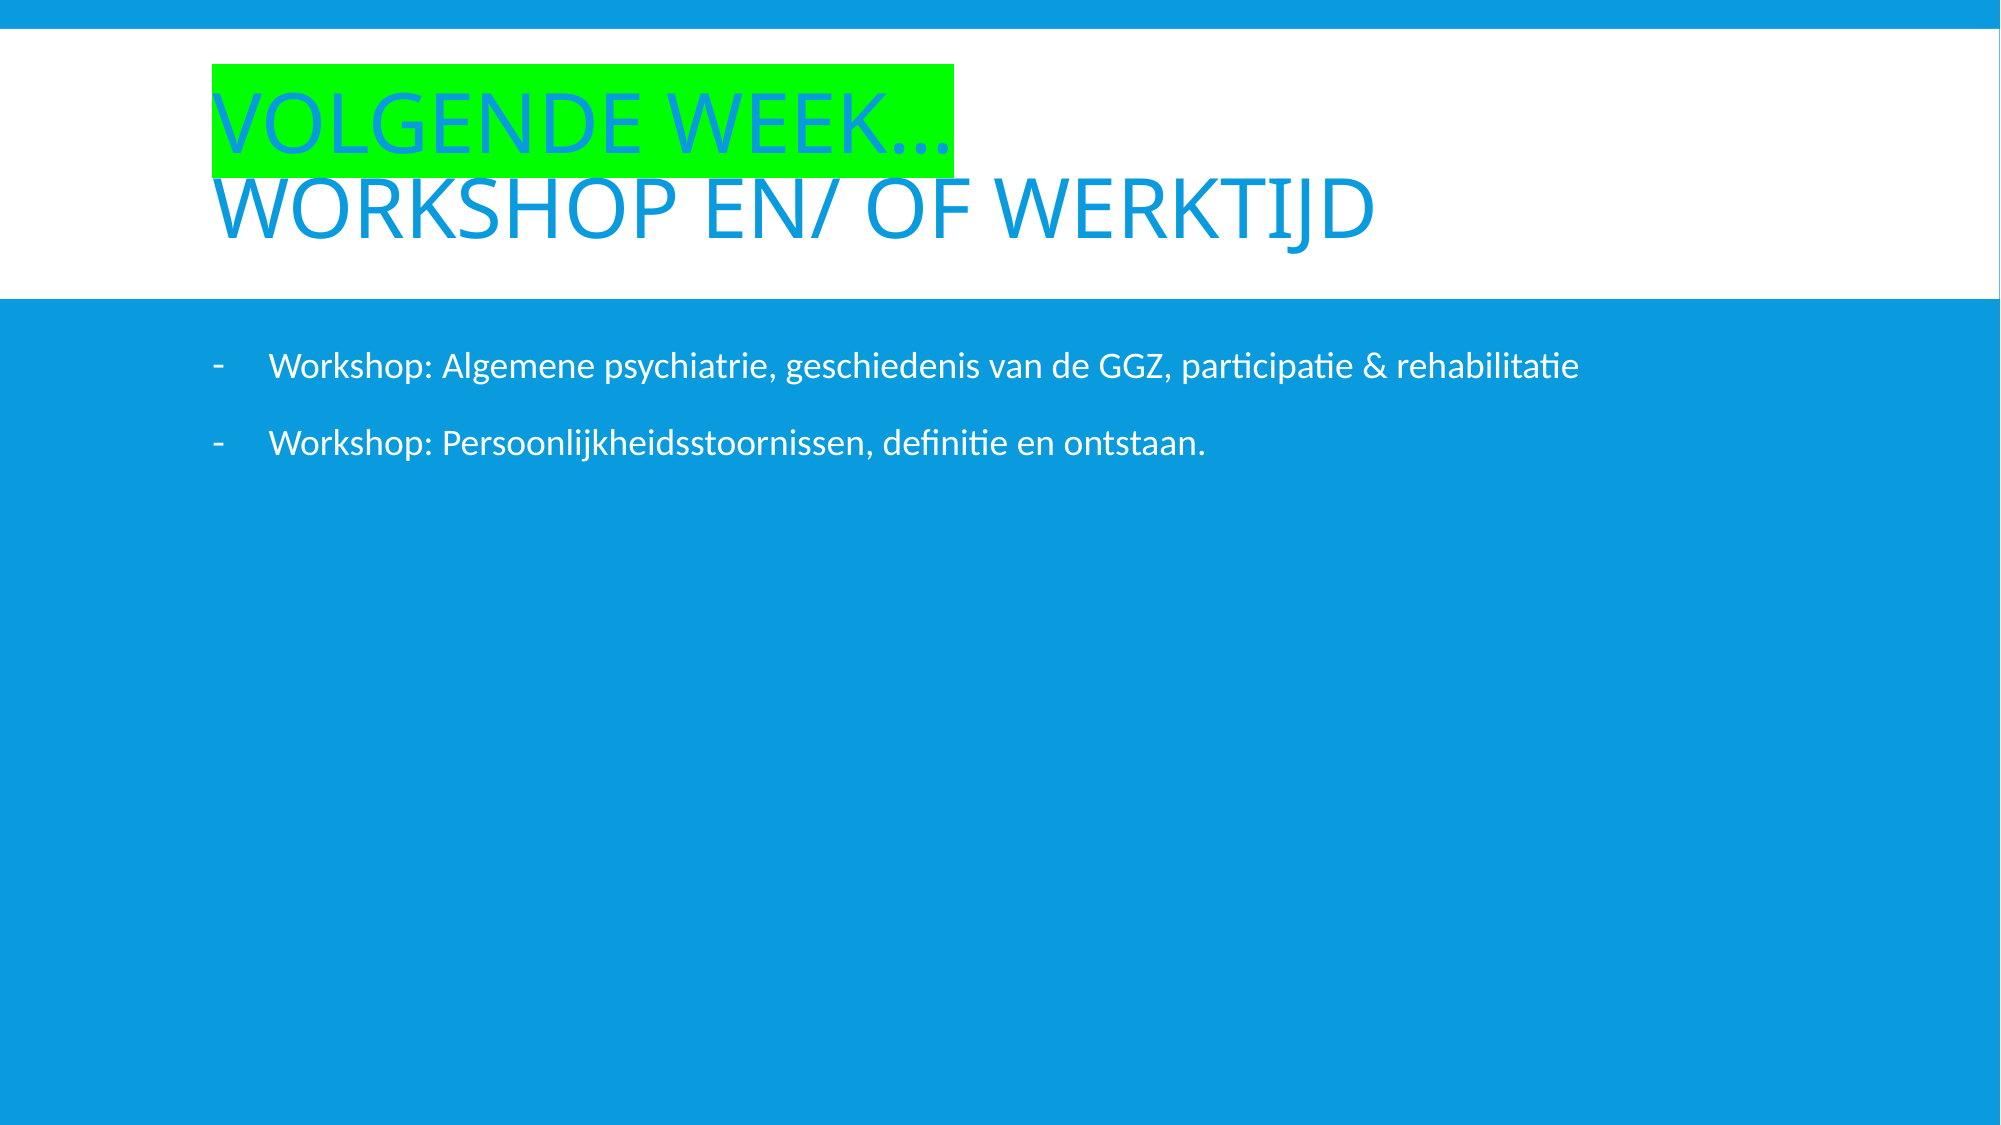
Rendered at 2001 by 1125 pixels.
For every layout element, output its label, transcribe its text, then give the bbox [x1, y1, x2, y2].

title Volgende week… Workshop en/ of werktijd [197, 46, 1803, 295]
list Workshop: Algemene psychiatrie, geschiedenis van de GGZ, participatie & rehabilitatie Workshop: Persoonlijkheidsstoornissen, definitie en ontstaan. [197, 329, 1803, 1020]
